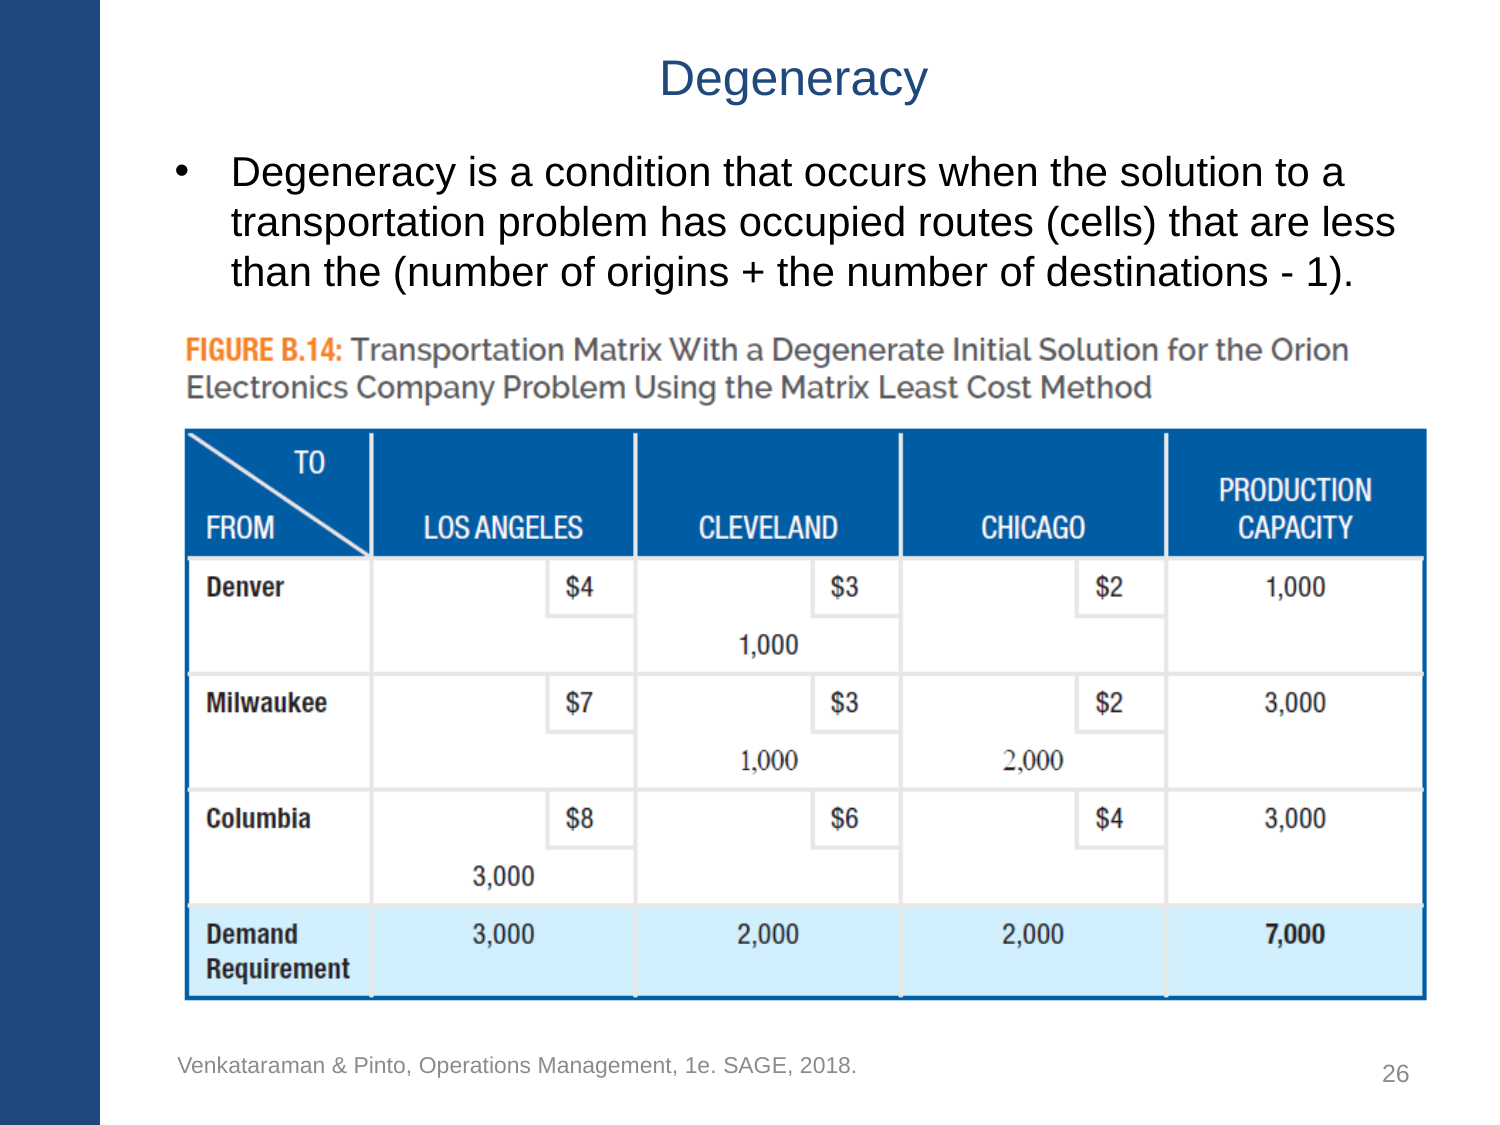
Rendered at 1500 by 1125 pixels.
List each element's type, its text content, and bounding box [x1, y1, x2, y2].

title Degeneracy [162, 12, 1425, 138]
list Degeneracy is a condition that occurs when the solution to a transportation problem has occupied routes (cells) that are less than the (number of origins + the number of destinations - 1). [159, 137, 1422, 300]
slide_number 26 [1350, 1042, 1425, 1103]
picture [168, 319, 1451, 1026]
footer Venkataraman & Pinto, Operations Management, 1e. SAGE, 2018. [162, 1042, 1313, 1103]
